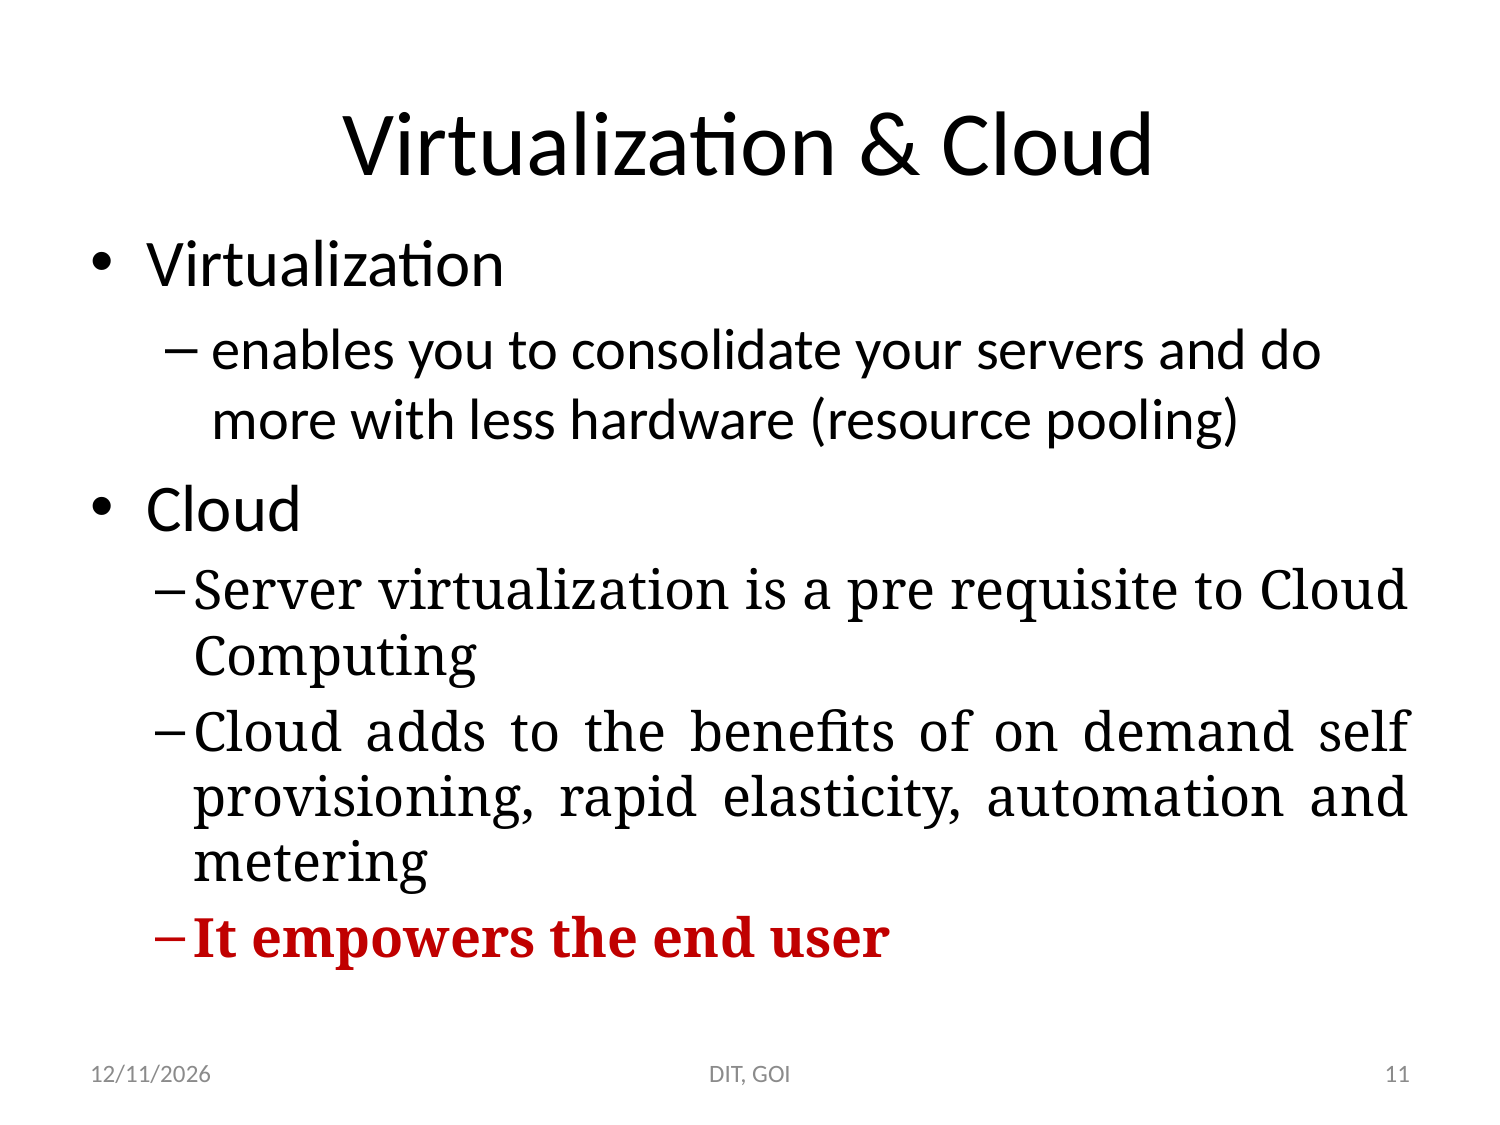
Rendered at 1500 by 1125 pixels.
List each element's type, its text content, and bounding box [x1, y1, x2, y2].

title Virtualization & Cloud [75, 45, 1425, 212]
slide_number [75, 1042, 425, 1103]
list Virtualization enables you to consolidate your servers and do more with less hardware (resource pooling) Cloud Server virtualization is a pre requisite to Cloud Computing Cloud adds to the benefits of on demand self provisioning, rapid elasticity, automation and metering It empowers the end user [75, 212, 1425, 1005]
footer DIT, GOI [512, 1042, 988, 1103]
slide_number 11 [1074, 1042, 1425, 1103]
